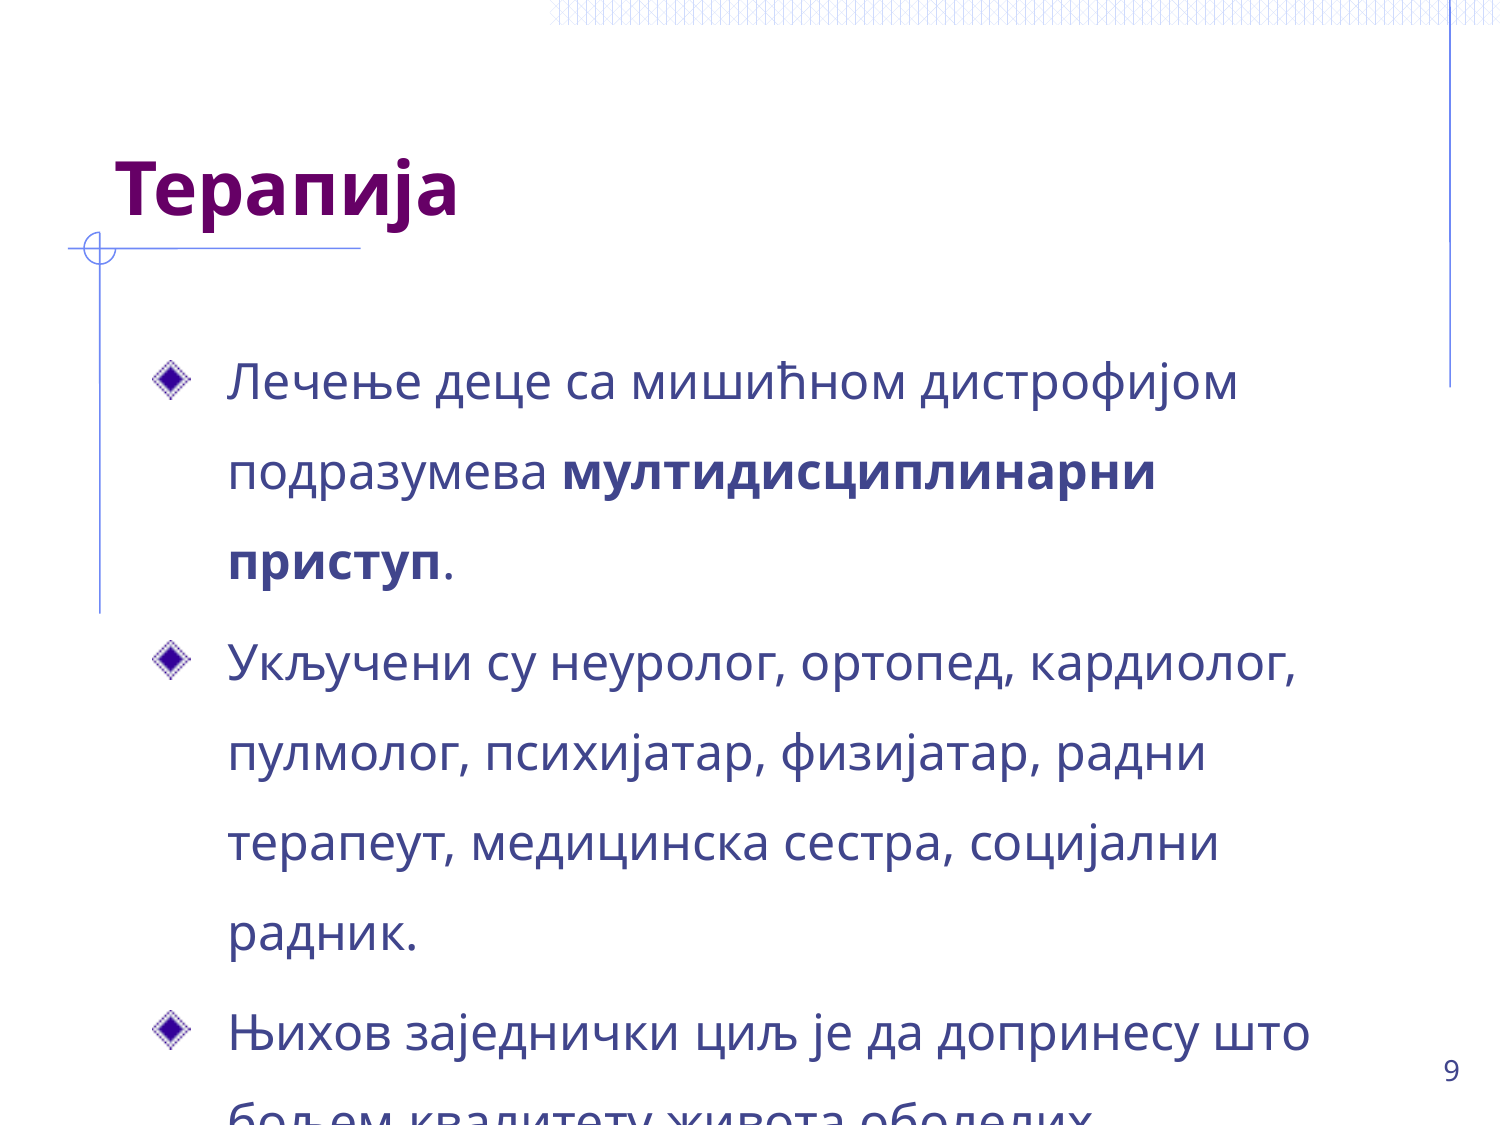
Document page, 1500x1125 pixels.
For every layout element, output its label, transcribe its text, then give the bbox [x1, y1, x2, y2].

picture [152, 640, 191, 680]
slide_number 9 [1162, 1025, 1475, 1100]
list Лечење деце са мишићном дистрофијом подразумева мултидисциплинарни приступ. Укључени су неуролог, ортопед, кардиолог, пулмолог, психијатар, физијатар, радни терапеут, медицинска сестра, социјални радник. Њихов заједнички циљ је да допринесу што бољем квалитету живота оболелих. [137, 312, 1413, 988]
picture [152, 360, 191, 400]
title Терапија [99, 49, 1376, 238]
picture [152, 1010, 191, 1050]
